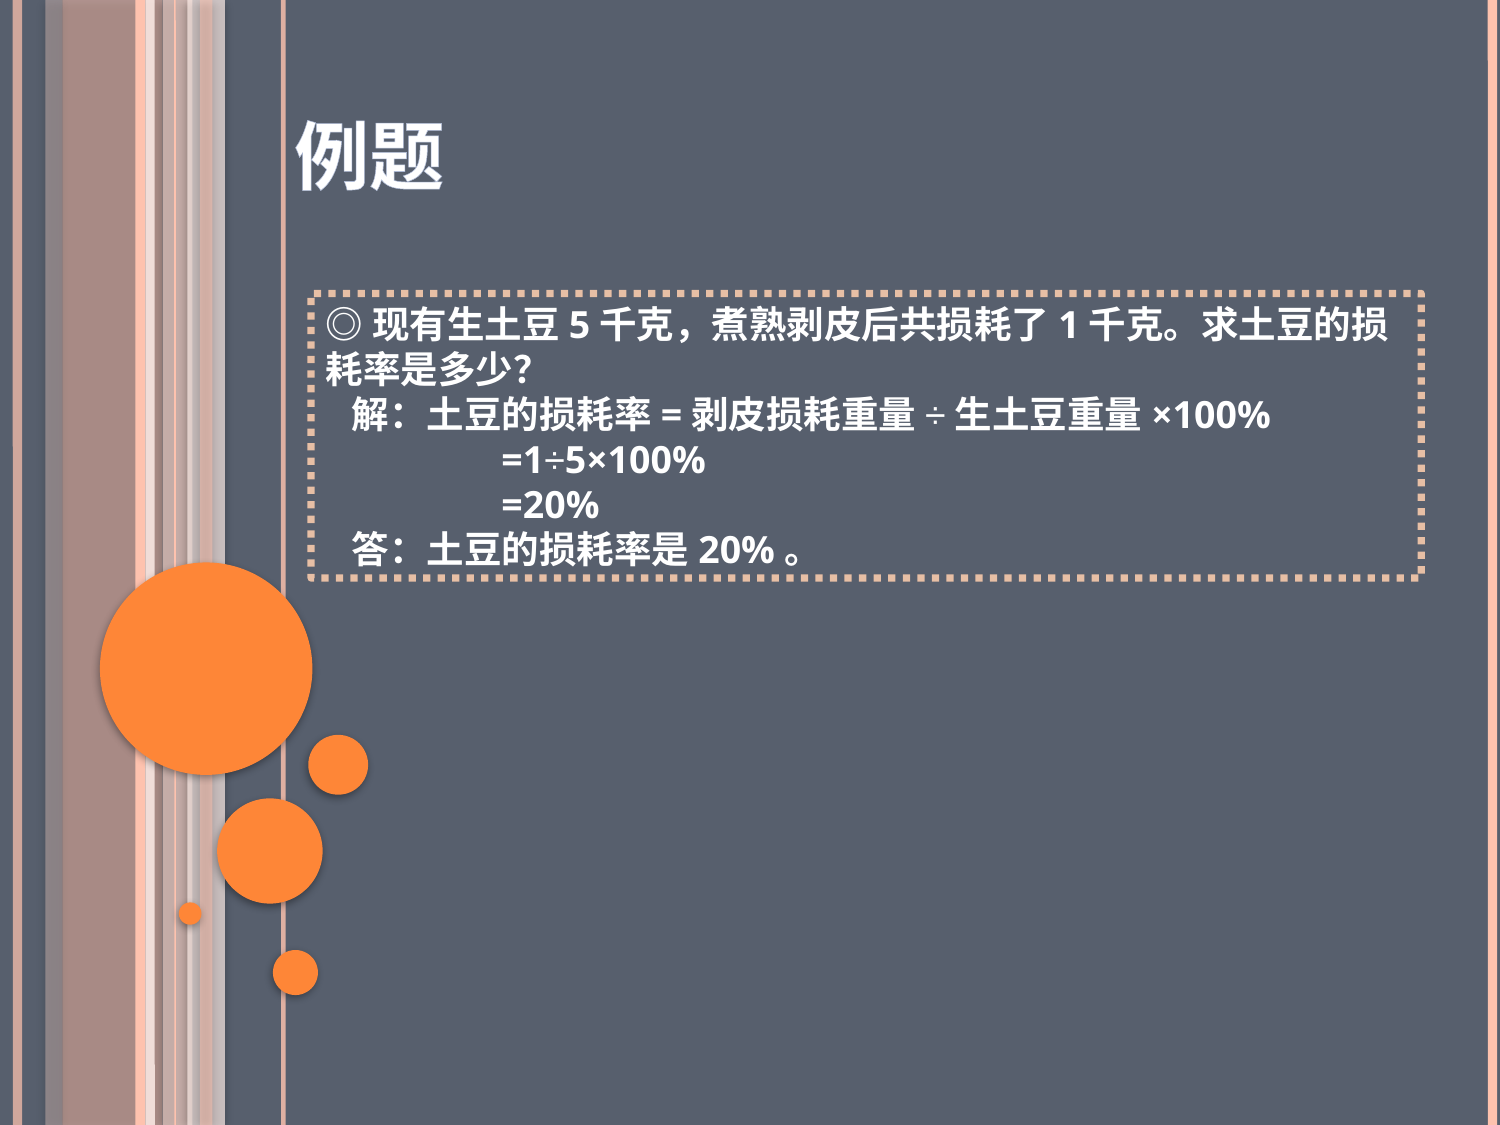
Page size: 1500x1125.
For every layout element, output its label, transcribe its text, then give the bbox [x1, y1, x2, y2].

text_box ◎现有生土豆5千克，煮熟剥皮后共损耗了1千克。求土豆的损耗率是多少？ 解：土豆的损耗率=剥皮损耗重量÷生土豆重量×100% =1÷5×100% =20% 答：土豆的损耗率是20%。 [311, 293, 1422, 579]
text_box 例题 [278, 101, 460, 207]
